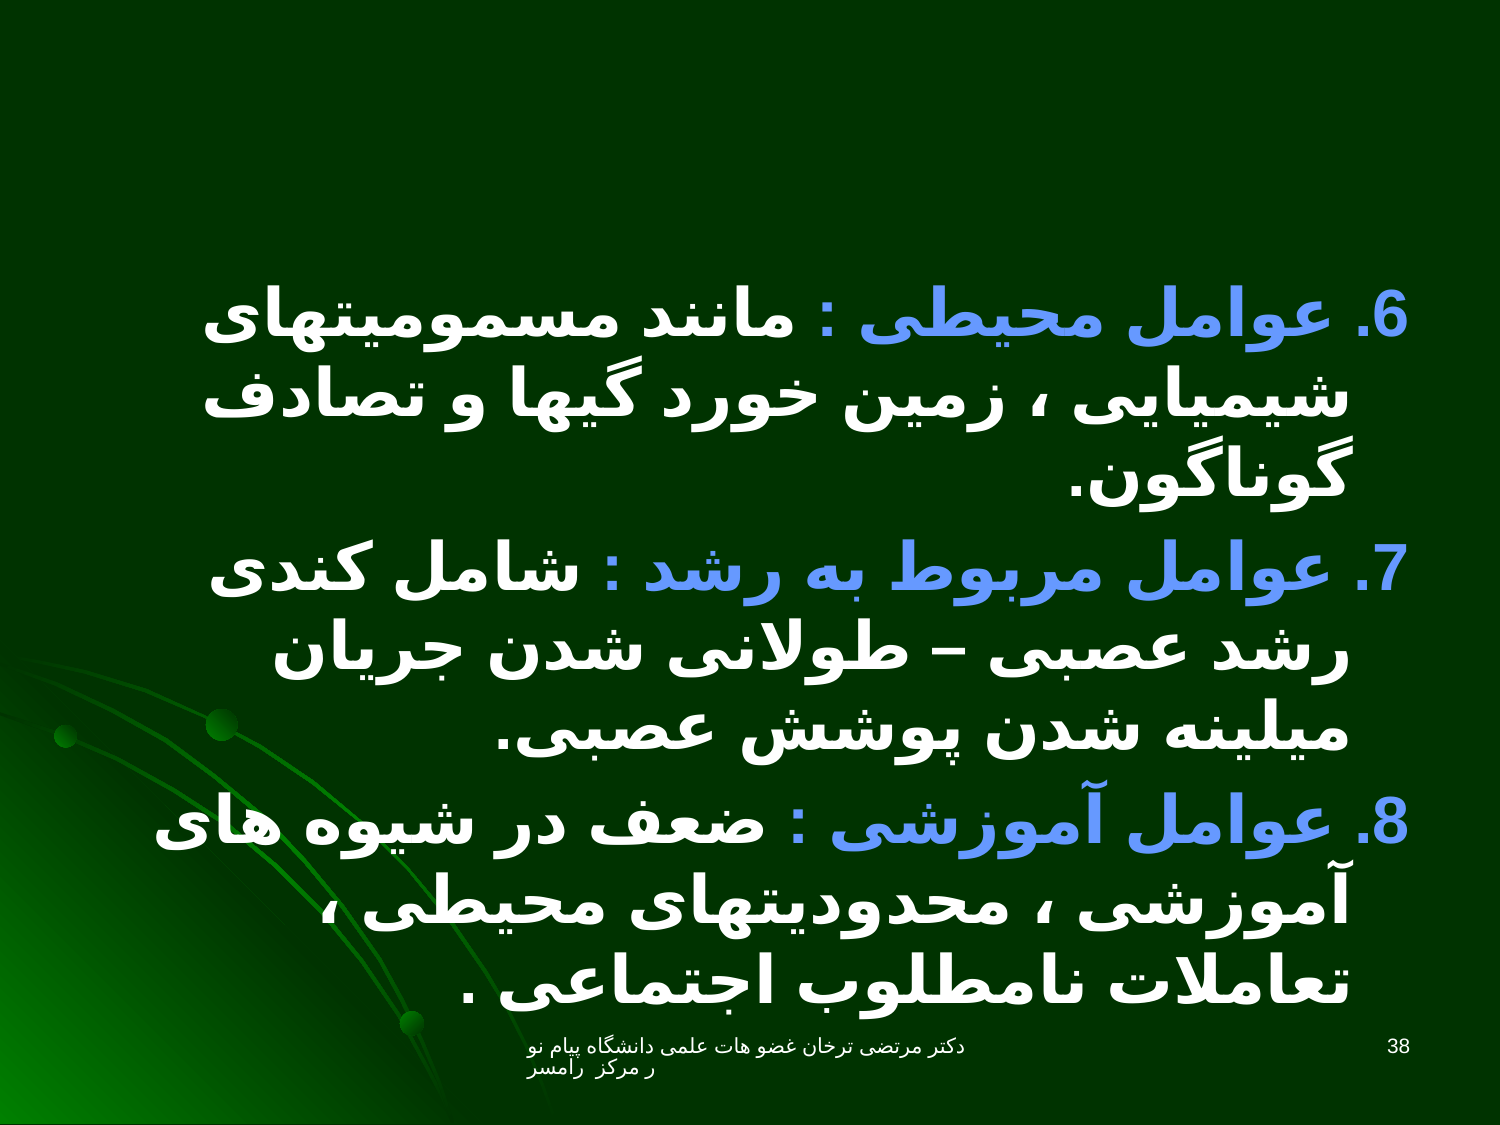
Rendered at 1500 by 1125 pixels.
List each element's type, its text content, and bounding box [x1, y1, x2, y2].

list 6. عوامل محیطی : مانند مسمومیتهای شیمیایی ، زمین خورد گیها و تصادف گوناگون. 7. عوامل مربوط به رشد : شامل کندی رشد عصبی – طولانی شدن جریان میلینه شدن پوشش عصبی. 8. عوامل آموزشی : ضعف در شیوه های آموزشی ، محدودیتهای محیطی ، تعاملات نامطلوب اجتماعی . [74, 262, 1426, 1006]
slide_number 38 [1074, 1024, 1426, 1101]
footer دکتر مرتضی ترخان غضو هات علمی دانشگاه پیام نور مرکز رامسر [512, 1024, 988, 1101]
